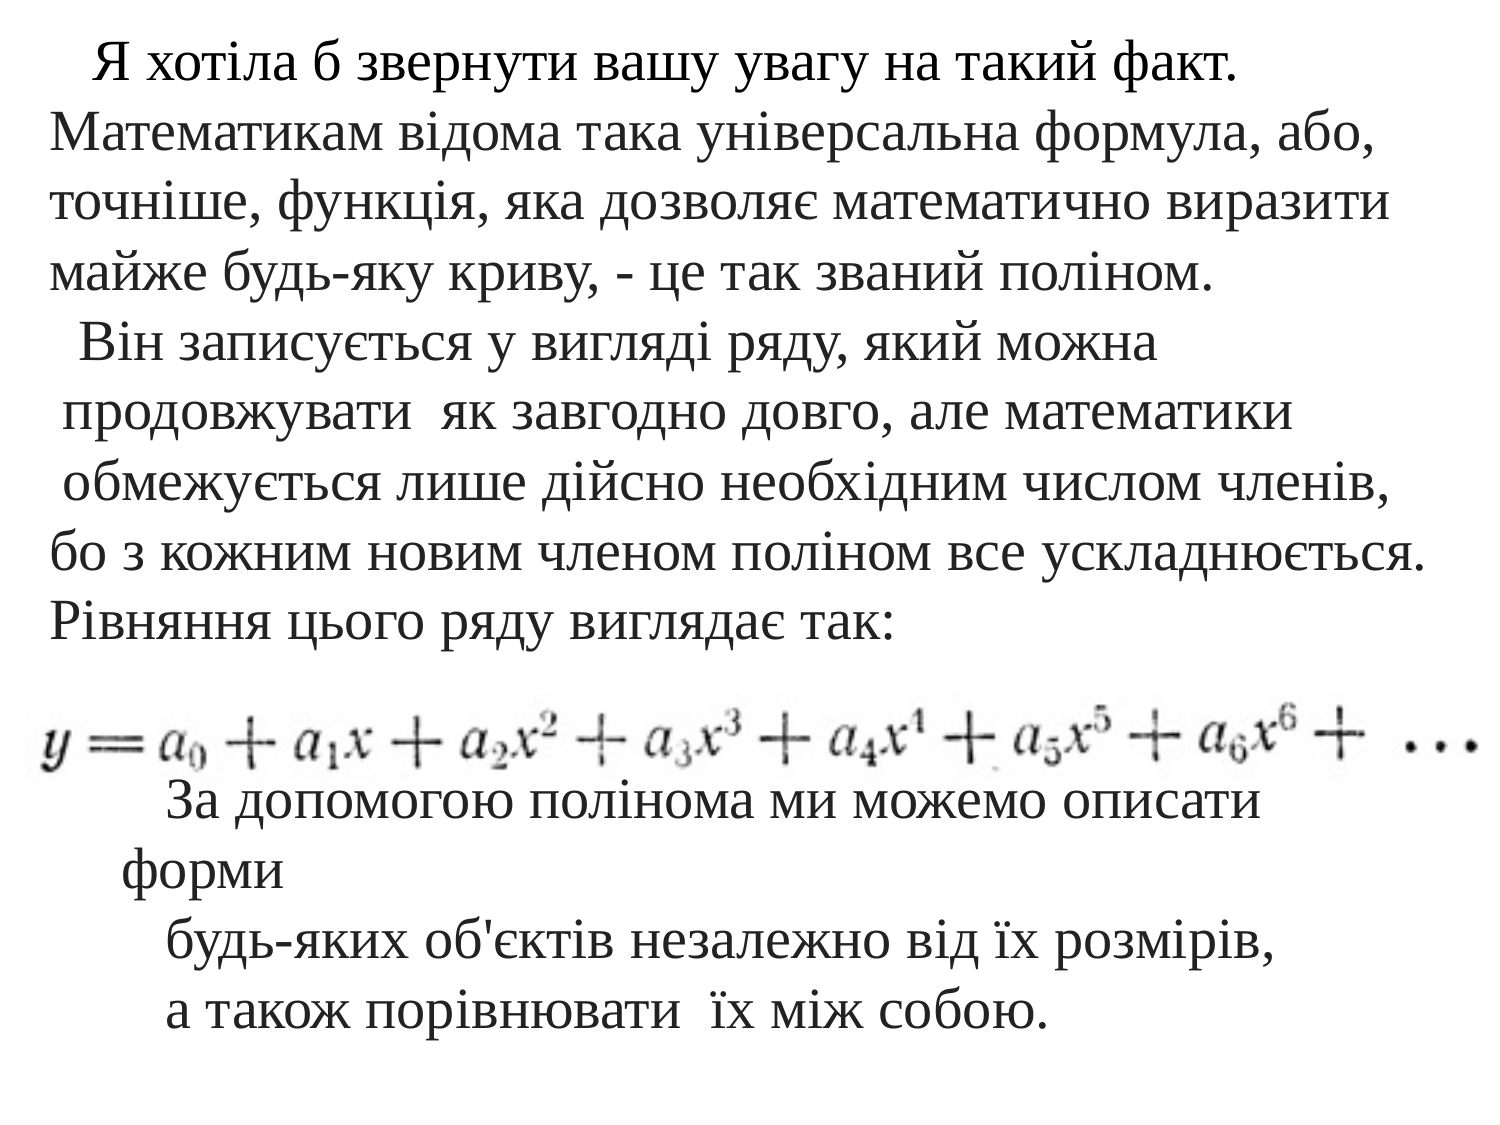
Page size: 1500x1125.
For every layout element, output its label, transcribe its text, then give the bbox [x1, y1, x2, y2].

picture [24, 692, 1500, 787]
text_box За допомогою полінома ми можемо описати форми будь-яких об'єктів незалежно від їх розмірів, а також порівнювати їх між собою. [106, 796, 1425, 1013]
text_box Я хотіла б звернути вашу увагу на такий факт. Математикам відома така універсальна формула, або, точніше, функція, яка дозволяє математично виразити майже будь-яку криву, - це так званий поліном. Він записується у вигляді ряду, який можна продовжувати як завгодно довго, але математики обмежується лише дійсно необхідним числом членів, бо з кожним новим членом поліном все ускладнюється. Рівняння цього ряду виглядає так: [0, 14, 1500, 704]
